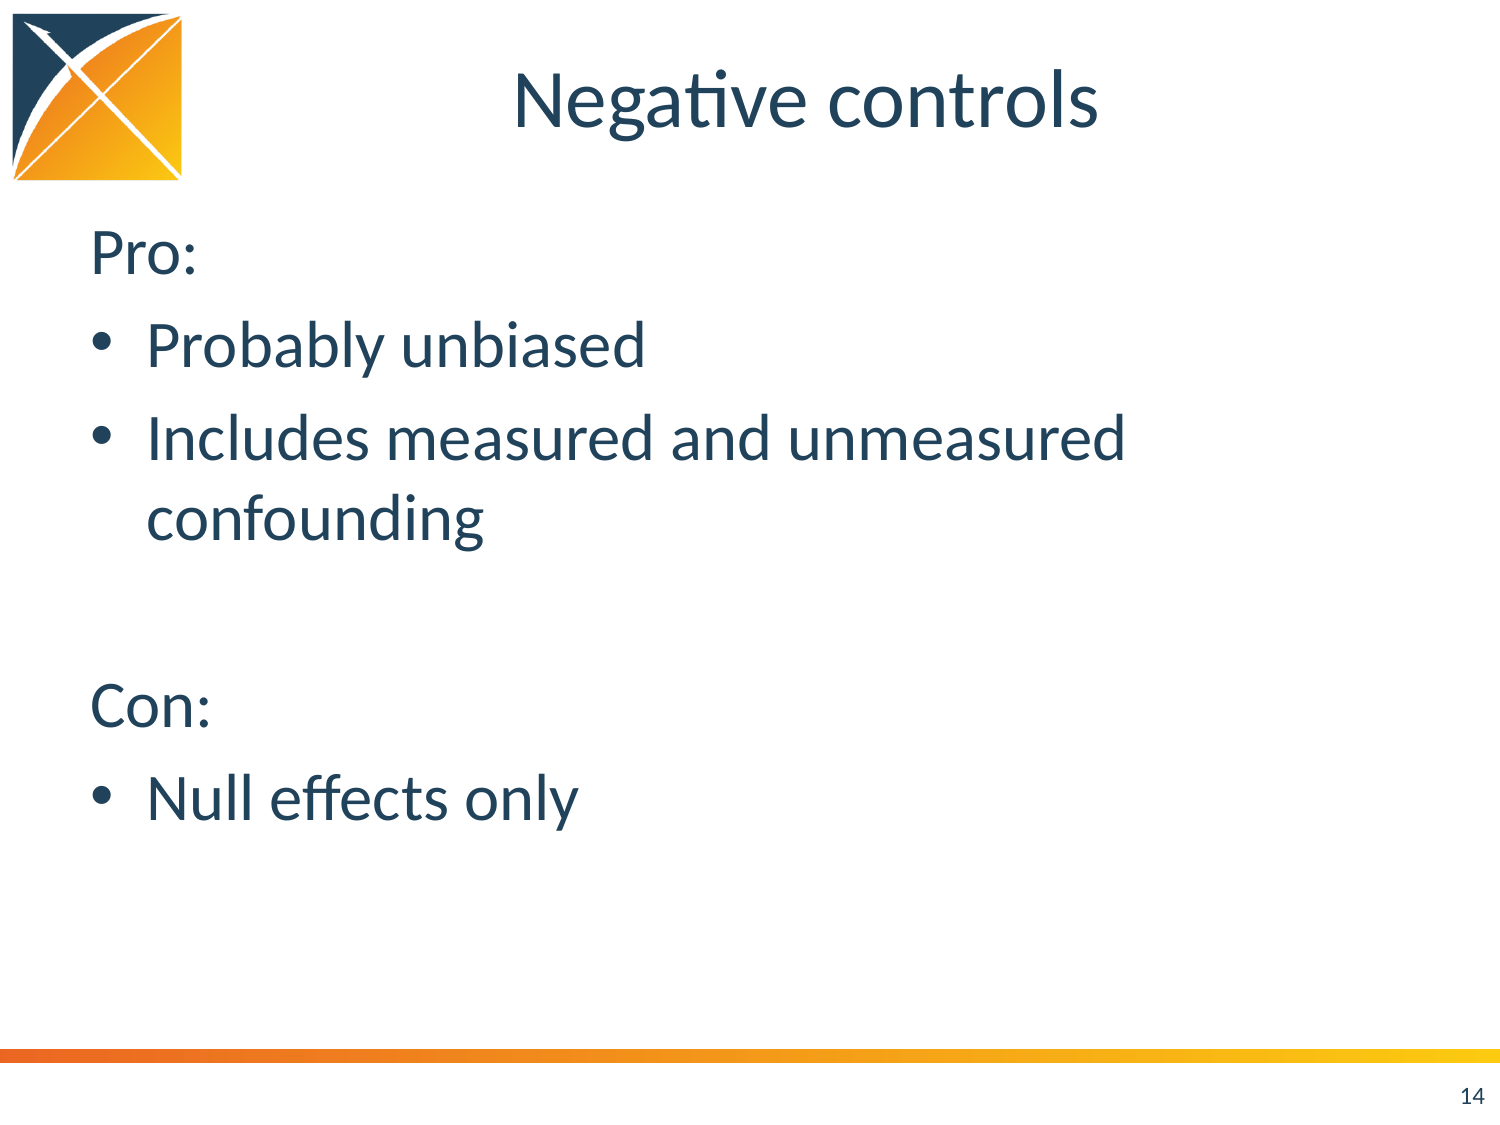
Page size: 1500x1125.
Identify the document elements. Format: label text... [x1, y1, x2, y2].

title Negative controls [187, 24, 1425, 163]
list Pro: Probably unbiased Includes measured and unmeasured confounding Con: Null effects only [75, 200, 1425, 1005]
slide_number 14 [1149, 1065, 1500, 1125]
picture [0, 0, 206, 200]
